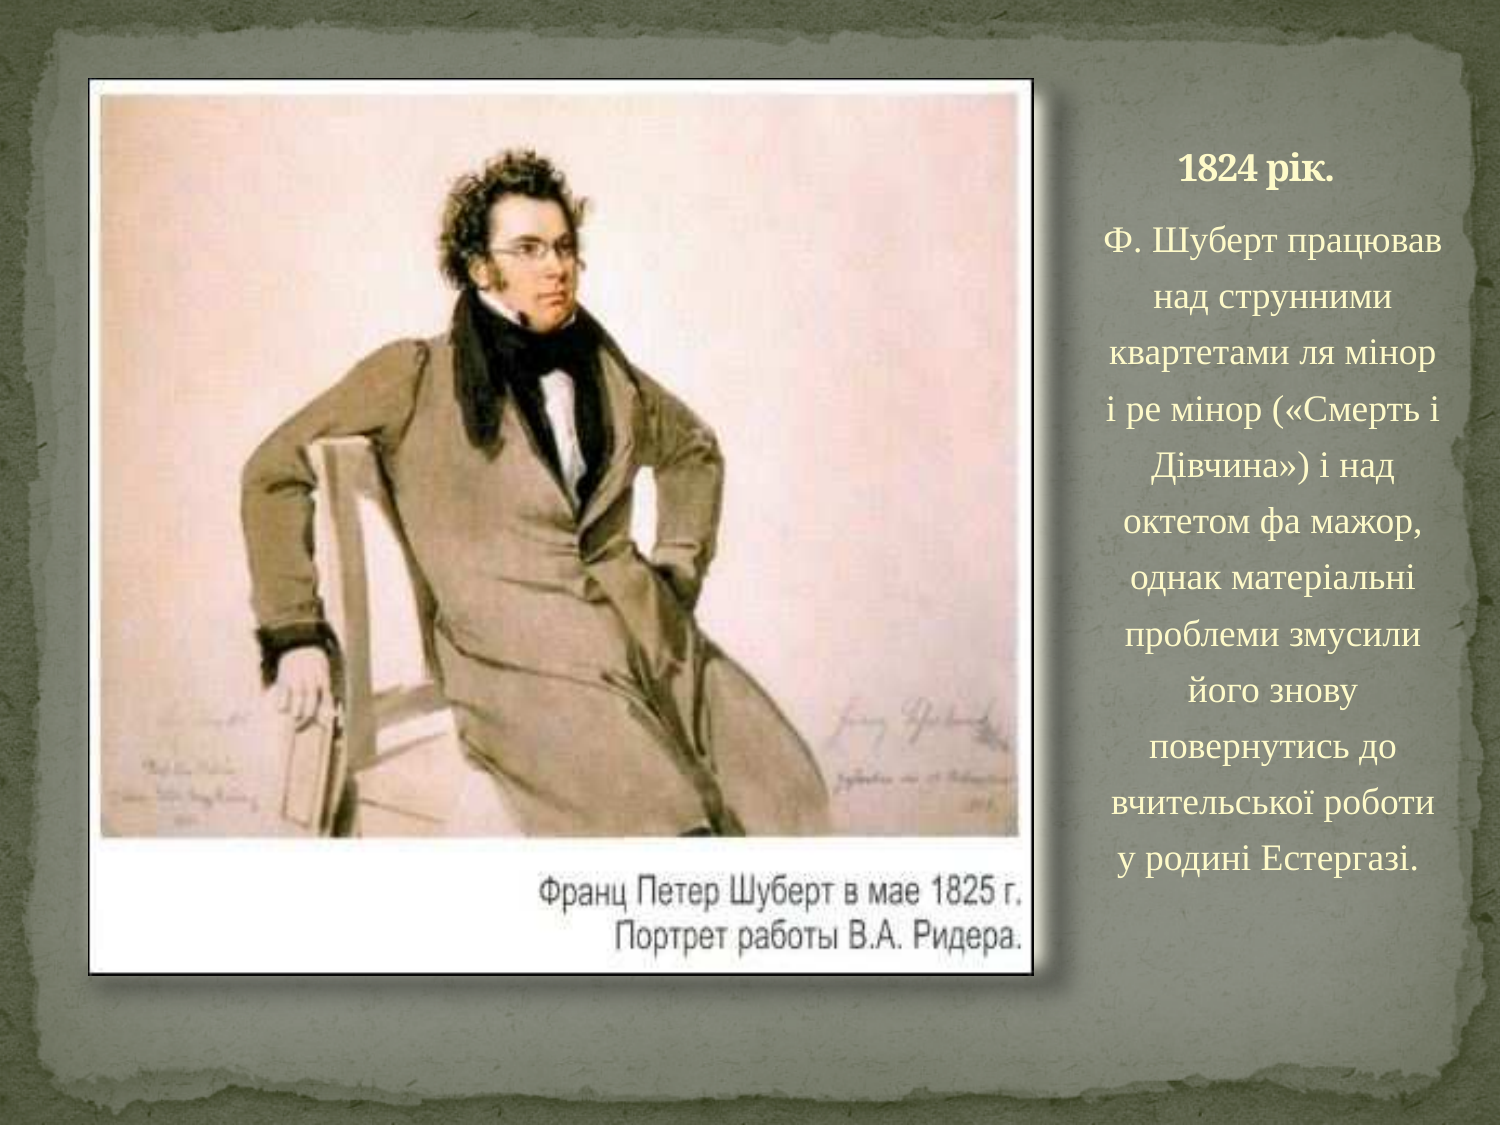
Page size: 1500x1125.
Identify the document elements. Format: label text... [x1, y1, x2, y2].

list Ф. Шуберт працював над струнними квартетами ля мінор і ре мінор («Смерть і Дівчина») і над октетом фа мажор, однак матеріальні проблеми змусили його знову повернутись до вчительської роботи у родині Естергазі. [1087, 196, 1459, 1047]
title 1824 рік. [1087, 74, 1425, 196]
picture [75, 75, 1061, 986]
